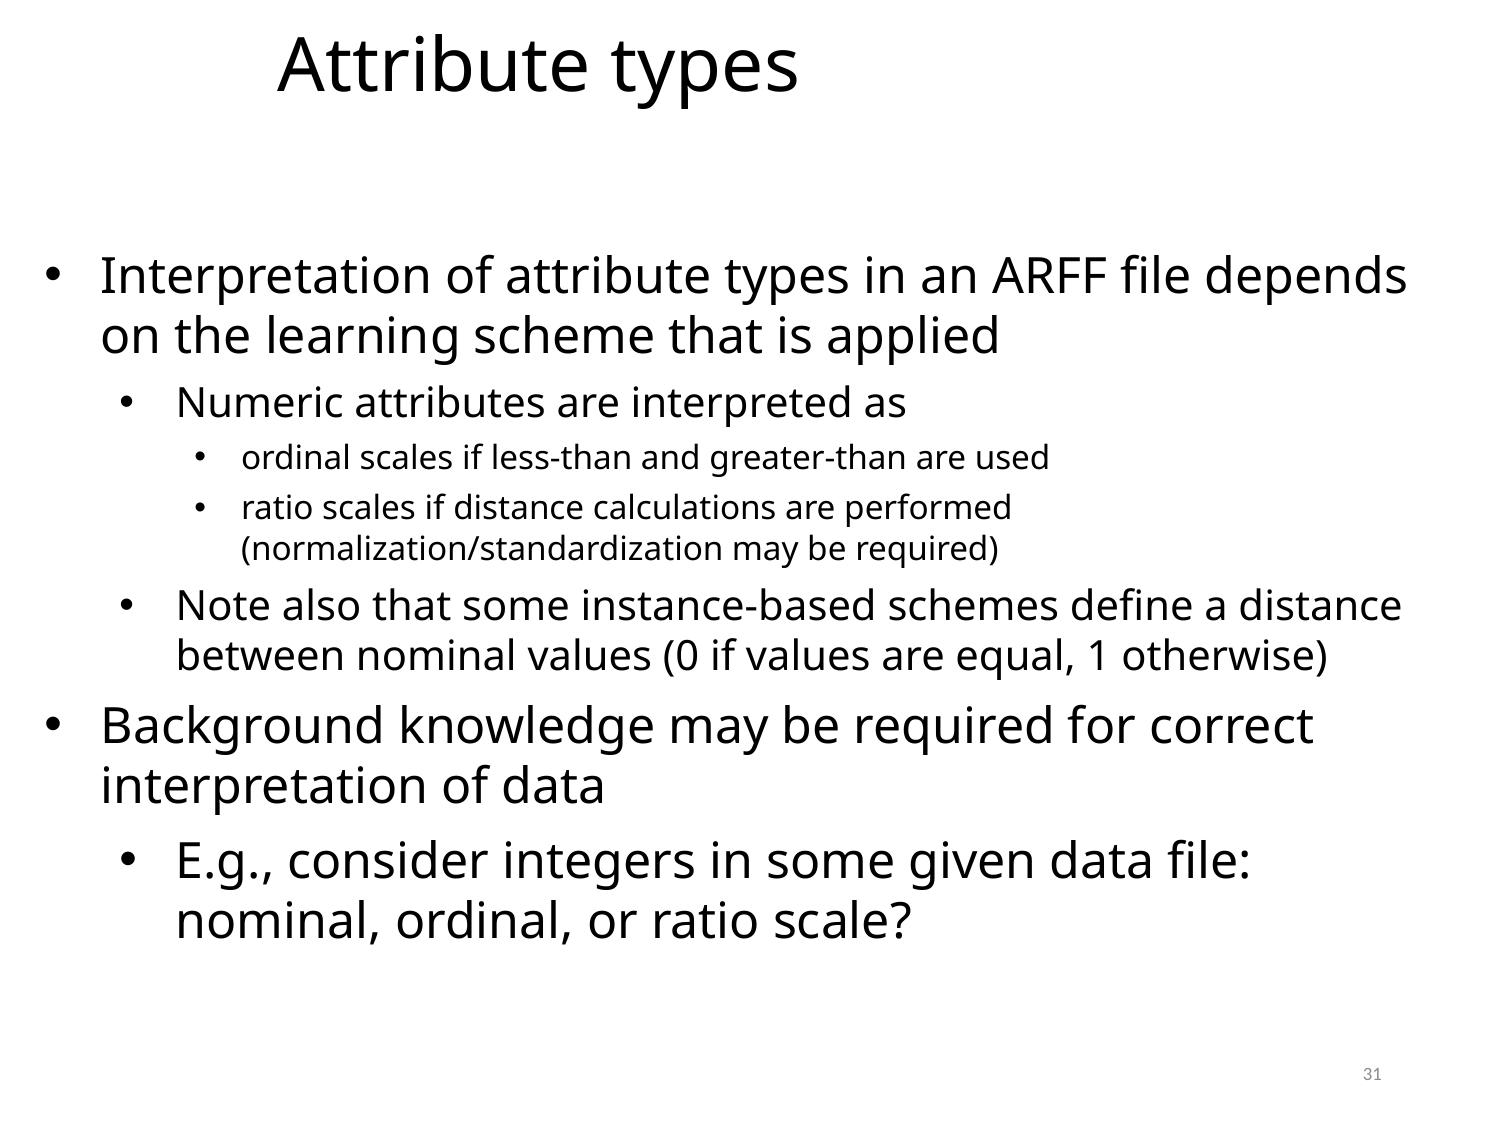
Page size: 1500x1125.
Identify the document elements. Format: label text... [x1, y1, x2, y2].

slide_number 31 [1059, 1042, 1397, 1103]
text_box Interpretation of attribute types in an ARFF file depends on the learning scheme that is applied Numeric attributes are interpreted as ordinal scales if less-than and greater-than are used ratio scales if distance calculations are performed (normalization/standardization may be required) Note also that some instance-based schemes define a distance between nominal values (0 if values are equal, 1 otherwise) Background knowledge may be required for correct interpretation of data E.g., consider integers in some given data file: nominal, ordinal, or ratio scale? [29, 236, 1447, 956]
title Attribute types [262, 0, 1500, 148]
